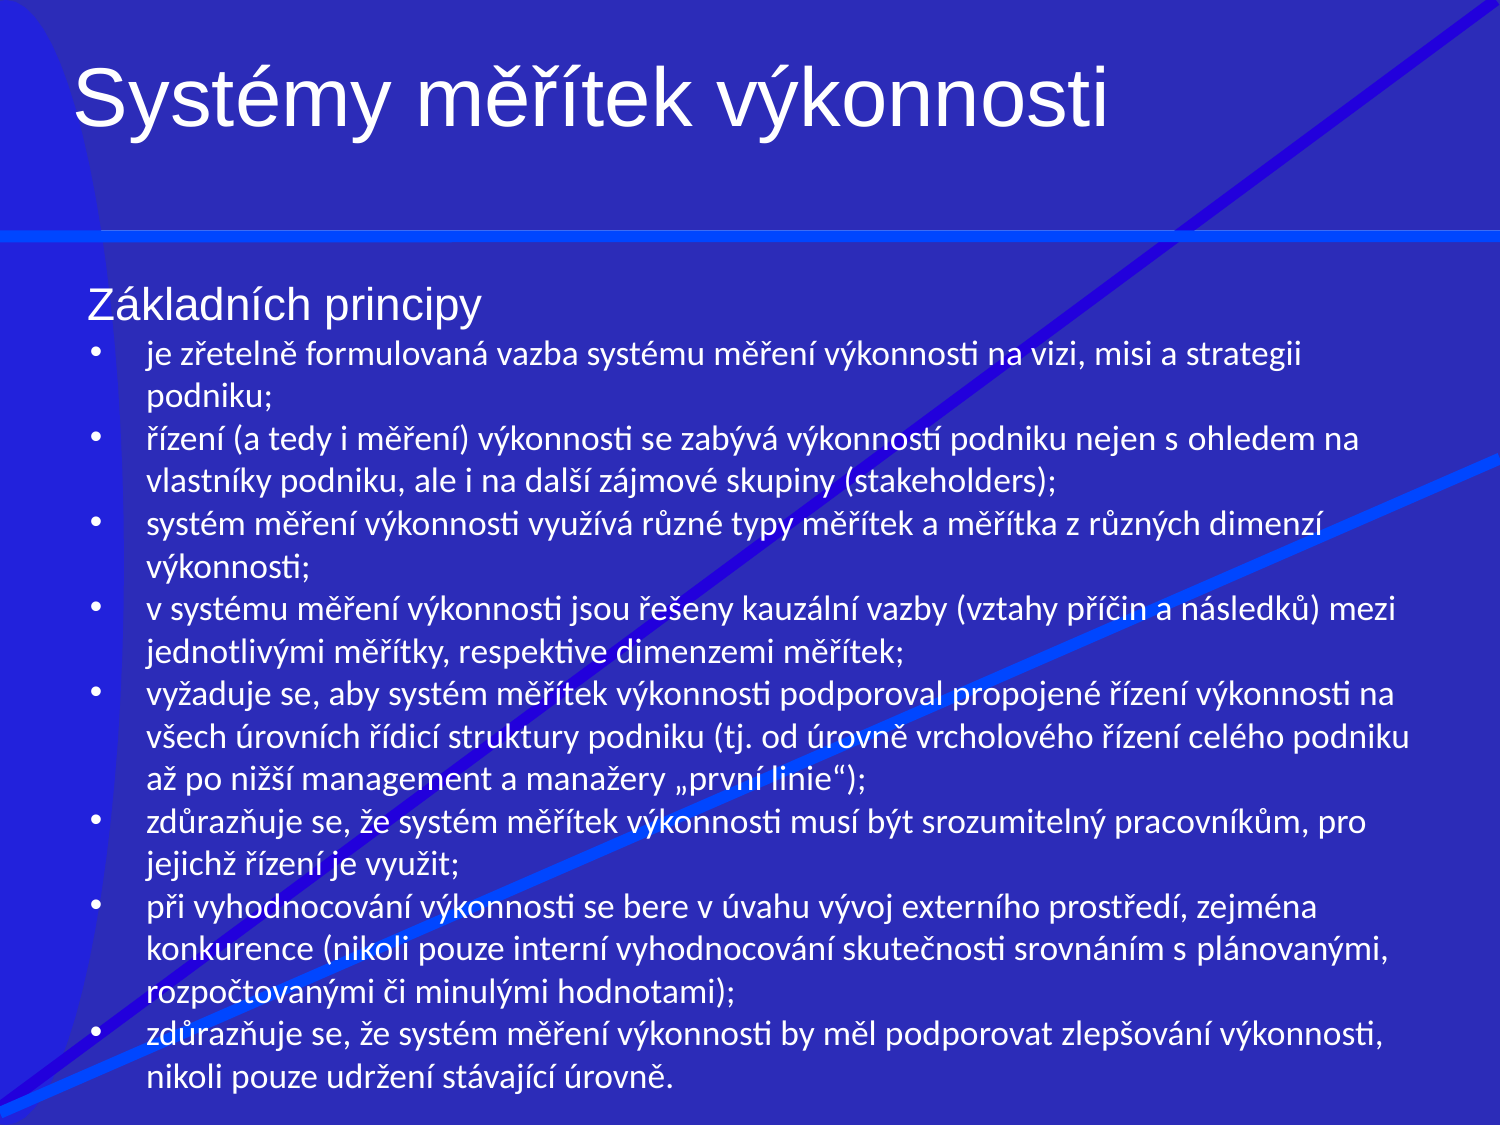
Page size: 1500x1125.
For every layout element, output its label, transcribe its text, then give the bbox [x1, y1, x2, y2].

title Systémy měřítek výkonnosti [72, 43, 1428, 145]
list Základních principy je zřetelně formulovaná vazba systému měření výkonnosti na vizi, misi a strategii podniku; řízení (a tedy i měření) výkonnosti se zabývá výkonností podniku nejen s ohledem na vlastníky podniku, ale i na další zájmové skupiny (stakeholders); systém měření výkonnosti využívá různé typy měřítek a měřítka z různých dimenzí výkonnosti; v systému měření výkonnosti jsou řešeny kauzální vazby (vztahy příčin a následků) mezi jednotlivými měřítky, respektive dimenzemi měřítek; vyžaduje se, aby systém měřítek výkonnosti podporoval propojené řízení výkonnosti na všech úrovních řídicí struktury podniku (tj. od úrovně vrcholového řízení celého podniku až po nižší management a manažery „první linie“); zdůrazňuje se, že systém měřítek výkonnosti musí být srozumitelný pracovníkům, pro jejichž řízení je využit; při vyhodnocování výkonnosti se bere v úvahu vývoj externího prostředí, zejména konkurence (nikoli pouze interní vyhodnocování skutečnosti srovnáním s plánovanými, rozpočtovanými či minulými hodnotami); zdůrazňuje se, že systém měření výkonnosti by měl podporovat zlepšování výkonnosti, nikoli pouze udržení stávající úrovně. [87, 275, 1413, 1103]
